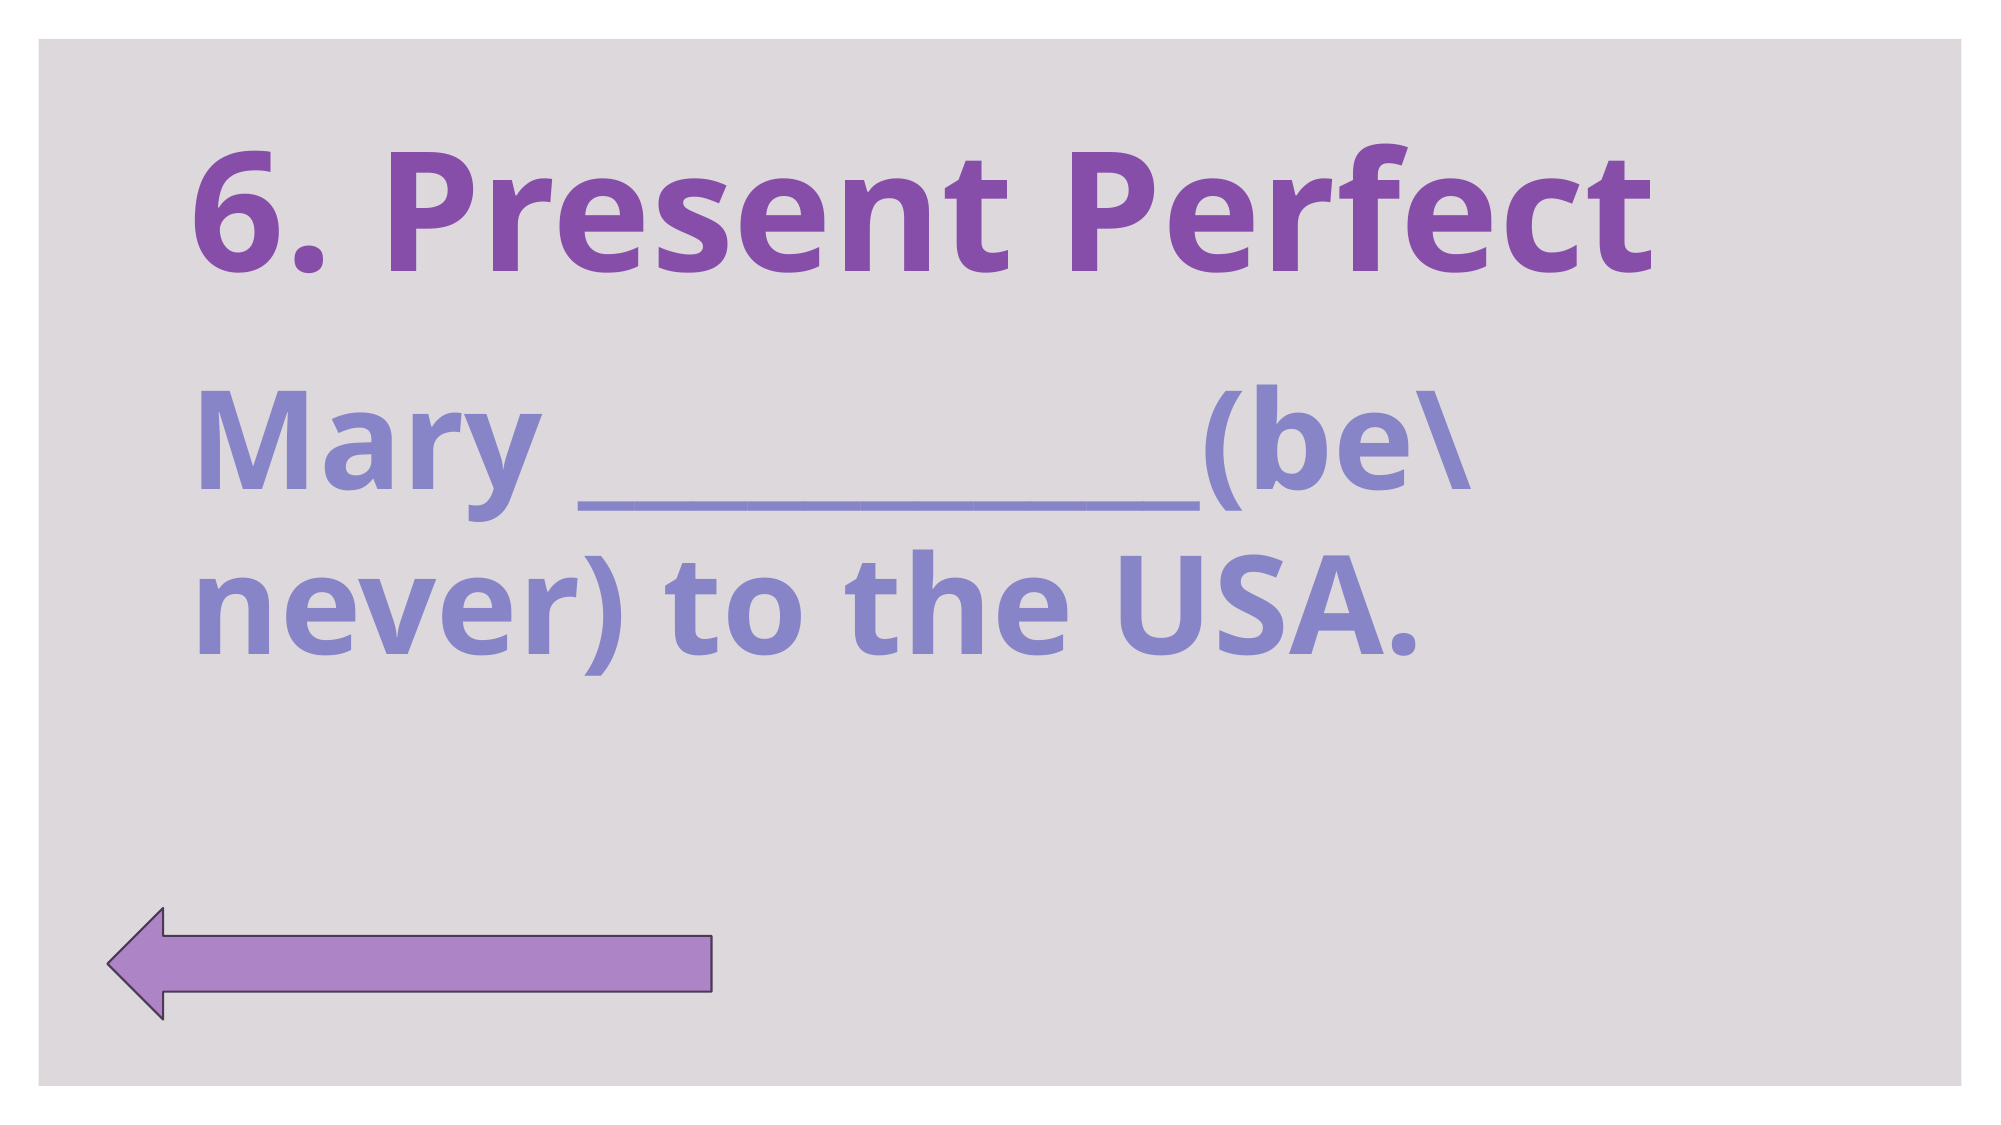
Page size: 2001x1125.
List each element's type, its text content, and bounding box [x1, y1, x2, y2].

list Mary ___________(be\never) to the USA. [174, 345, 1825, 990]
title 6. Present Perfect [174, 105, 1825, 331]
text_box [106, 907, 713, 1021]
